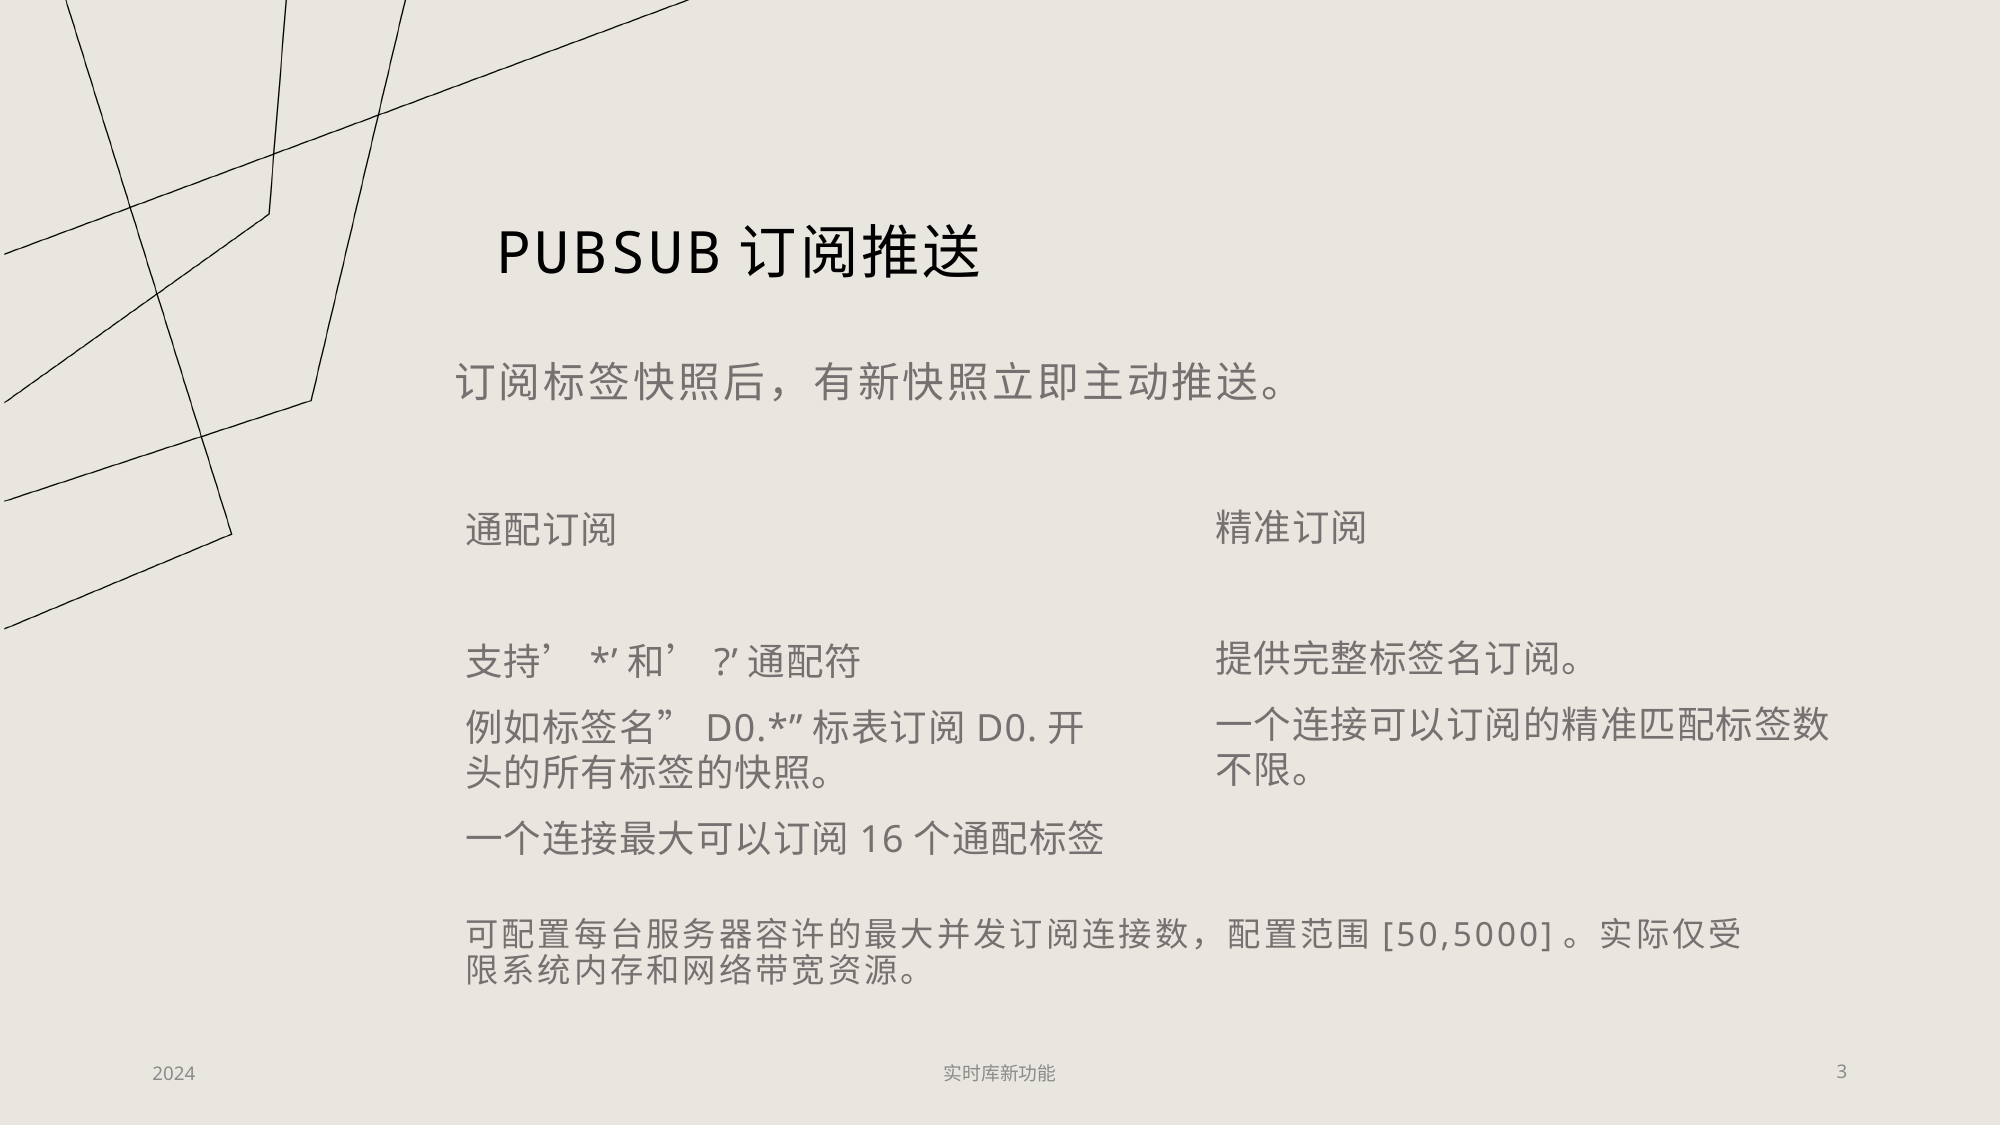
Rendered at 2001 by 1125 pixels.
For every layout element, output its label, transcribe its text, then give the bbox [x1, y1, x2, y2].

list 通配订阅 支持’*’和’?’通配符 例如标签名”D0.*”标表订阅D0.开头的所有标签的快照。 一个连接最大可以订阅16个通配标签 [450, 498, 1125, 887]
title Pubsub订阅推送 [481, 146, 1863, 364]
footer 实时库新功能 [662, 1042, 1338, 1103]
slide_number 2024 [137, 1042, 588, 1103]
slide_number 3 [1412, 1042, 1863, 1103]
text_box 可配置每台服务器容许的最大并发订阅连接数，配置范围[50,5000]。实际仅受限系统内存和网络带宽资源。 [450, 916, 1792, 998]
picture [4, 0, 721, 642]
list 订阅标签快照后，有新快照立即主动推送。 [439, 332, 1443, 414]
list 精准订阅 提供完整标签名订阅。 一个连接可以订阅的精准匹配标签数不限。 [1200, 496, 1863, 861]
